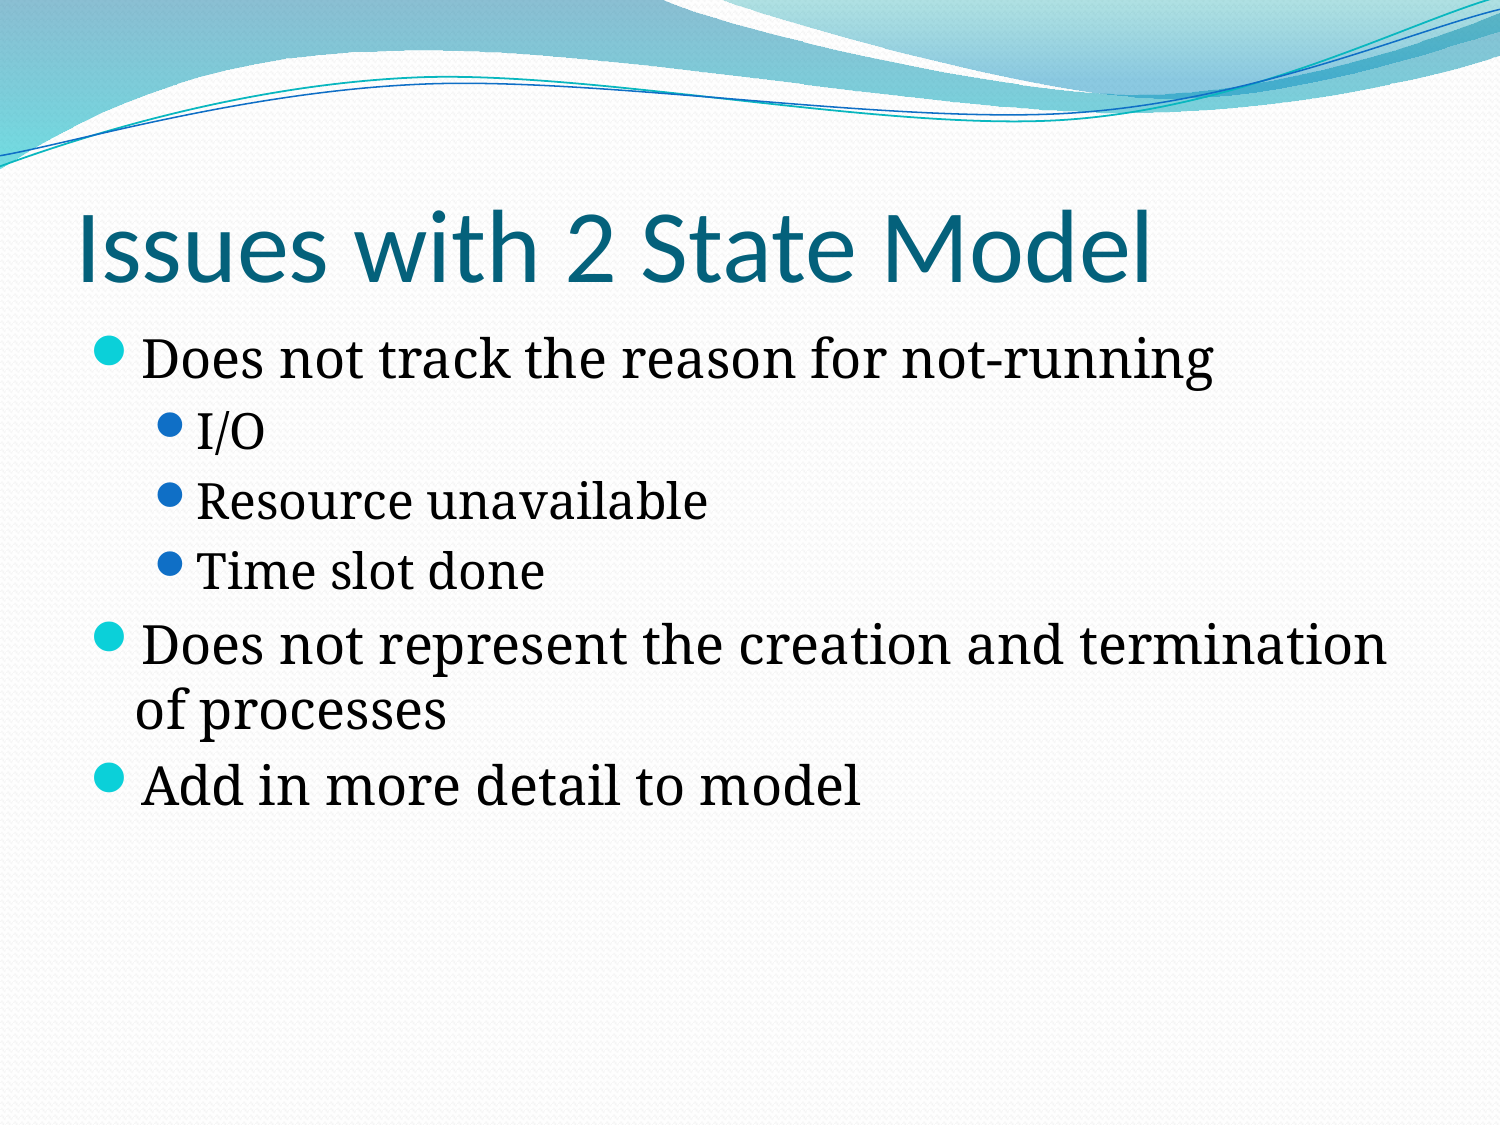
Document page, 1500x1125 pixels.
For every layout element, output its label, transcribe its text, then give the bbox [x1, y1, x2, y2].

list Does not track the reason for not-running I/O Resource unavailable Time slot done Does not represent the creation and termination of processes Add in more detail to model [75, 317, 1425, 1038]
title Issues with 2 State Model [75, 115, 1425, 303]
